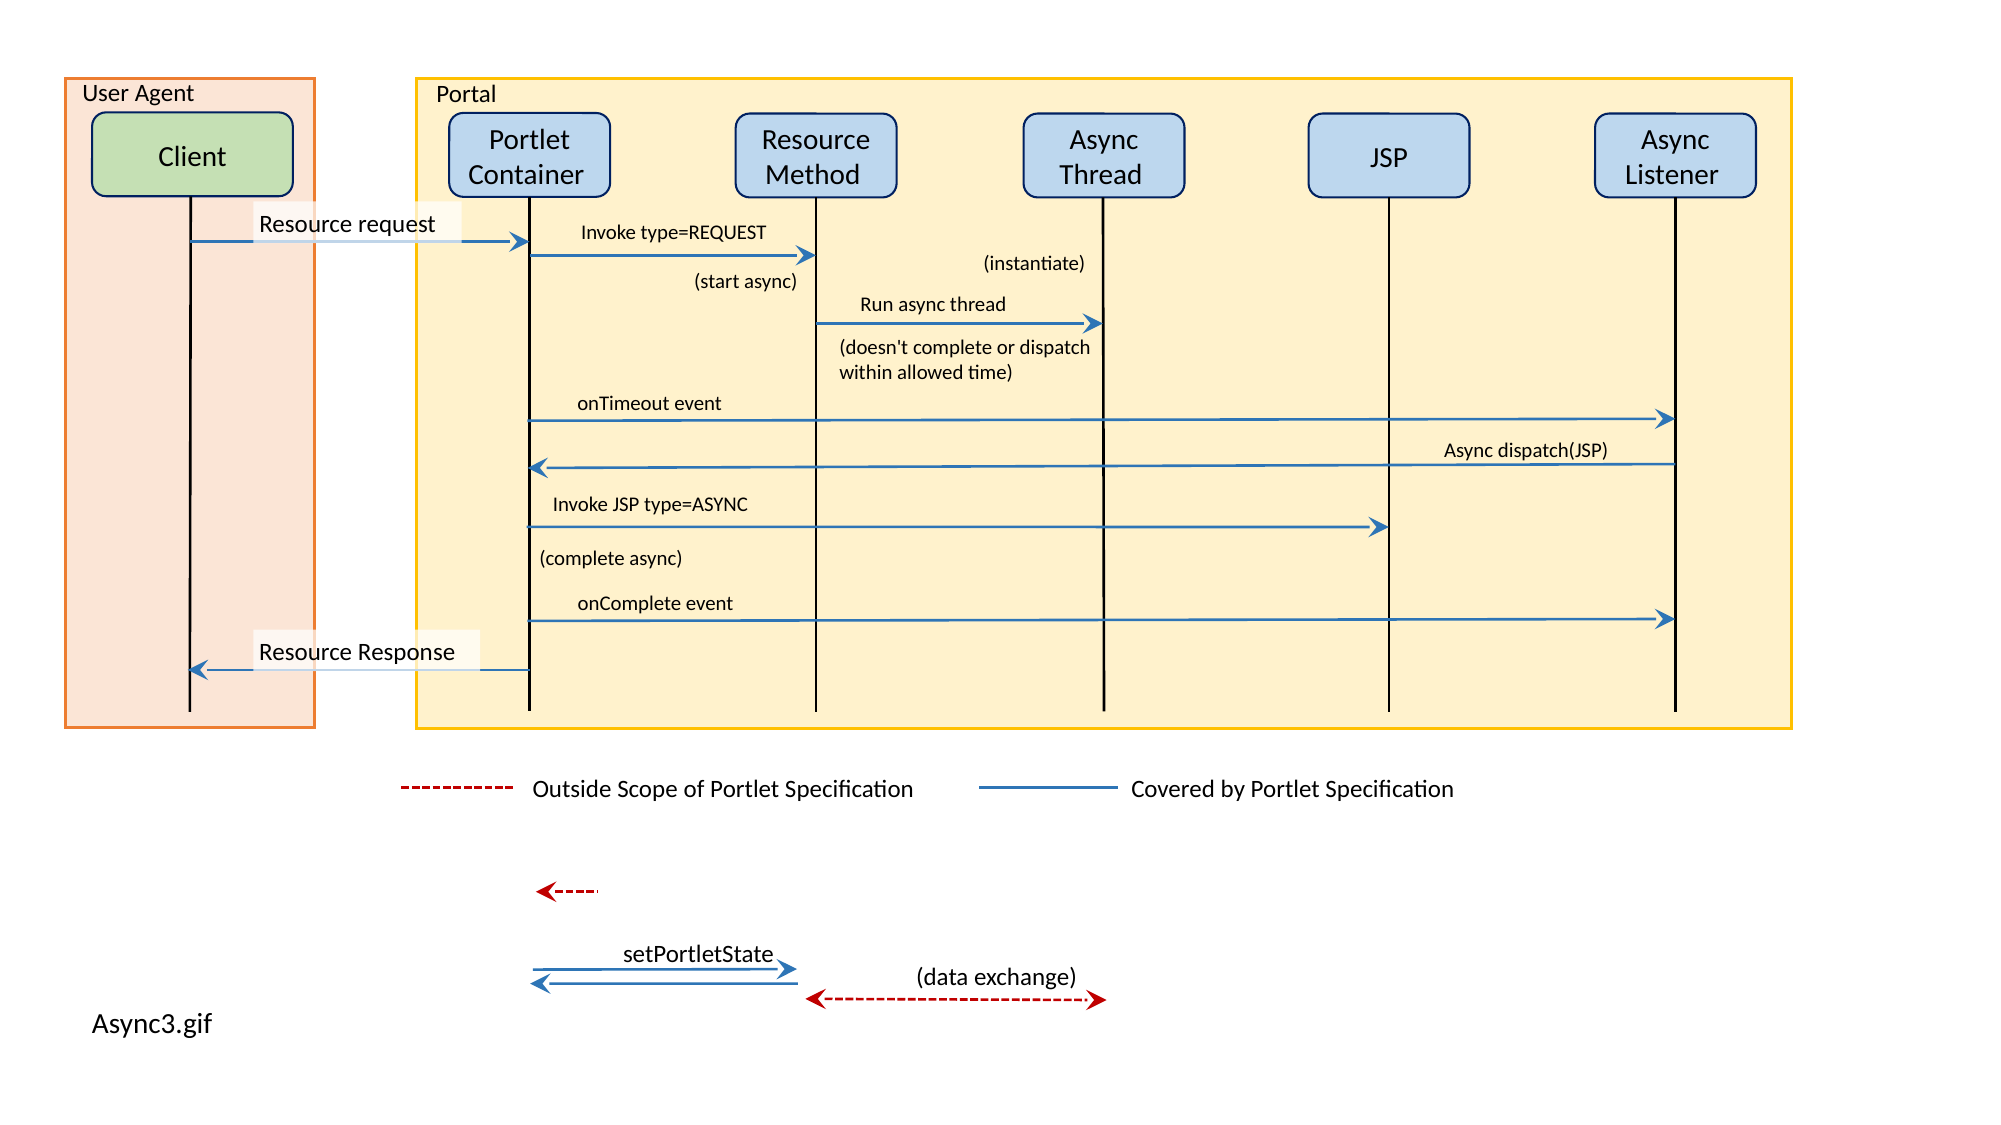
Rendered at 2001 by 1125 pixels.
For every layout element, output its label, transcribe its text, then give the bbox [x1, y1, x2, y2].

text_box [735, 421, 897, 464]
text_box Portal [421, 69, 512, 115]
text_box (data exchange) [901, 953, 1092, 998]
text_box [1308, 113, 1470, 418]
text_box onTimeout event [611, 383, 729, 418]
text_box Outside Scope of Portlet Specification [517, 765, 930, 810]
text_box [1595, 113, 1756, 713]
text_box (doesn't complete or dispatch within allowed time) [897, 328, 1102, 390]
text_box (instantiate) [977, 243, 1092, 281]
text_box [416, 78, 1792, 729]
text_box Async3.gif [77, 996, 228, 1047]
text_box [735, 621, 897, 713]
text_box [735, 113, 897, 418]
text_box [1308, 468, 1470, 618]
text_box (complete async) [611, 538, 689, 576]
text_box User Agent [67, 68, 210, 114]
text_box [1308, 621, 1470, 713]
text_box Resource Response [293, 629, 449, 669]
text_box Covered by Portlet Specification [1116, 765, 1470, 810]
text_box setPortletState [608, 929, 790, 969]
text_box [735, 468, 897, 526]
text_box (start async) [688, 262, 735, 299]
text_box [92, 112, 293, 712]
text_box Async dispatch(JSP) [1470, 430, 1595, 464]
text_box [449, 112, 611, 712]
text_box Async Thread [1022, 112, 1186, 199]
text_box [65, 77, 316, 729]
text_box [1308, 421, 1470, 464]
text_box setPortletState [608, 970, 790, 975]
text_box Invoke JSP type=ASYNC [611, 484, 735, 521]
text_box Resource request [293, 201, 449, 241]
text_box onComplete event [611, 583, 735, 618]
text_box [527, 464, 1676, 468]
text_box Invoke type=REQUEST [611, 213, 735, 250]
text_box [735, 527, 897, 618]
text_box Run async thread [897, 284, 1013, 322]
